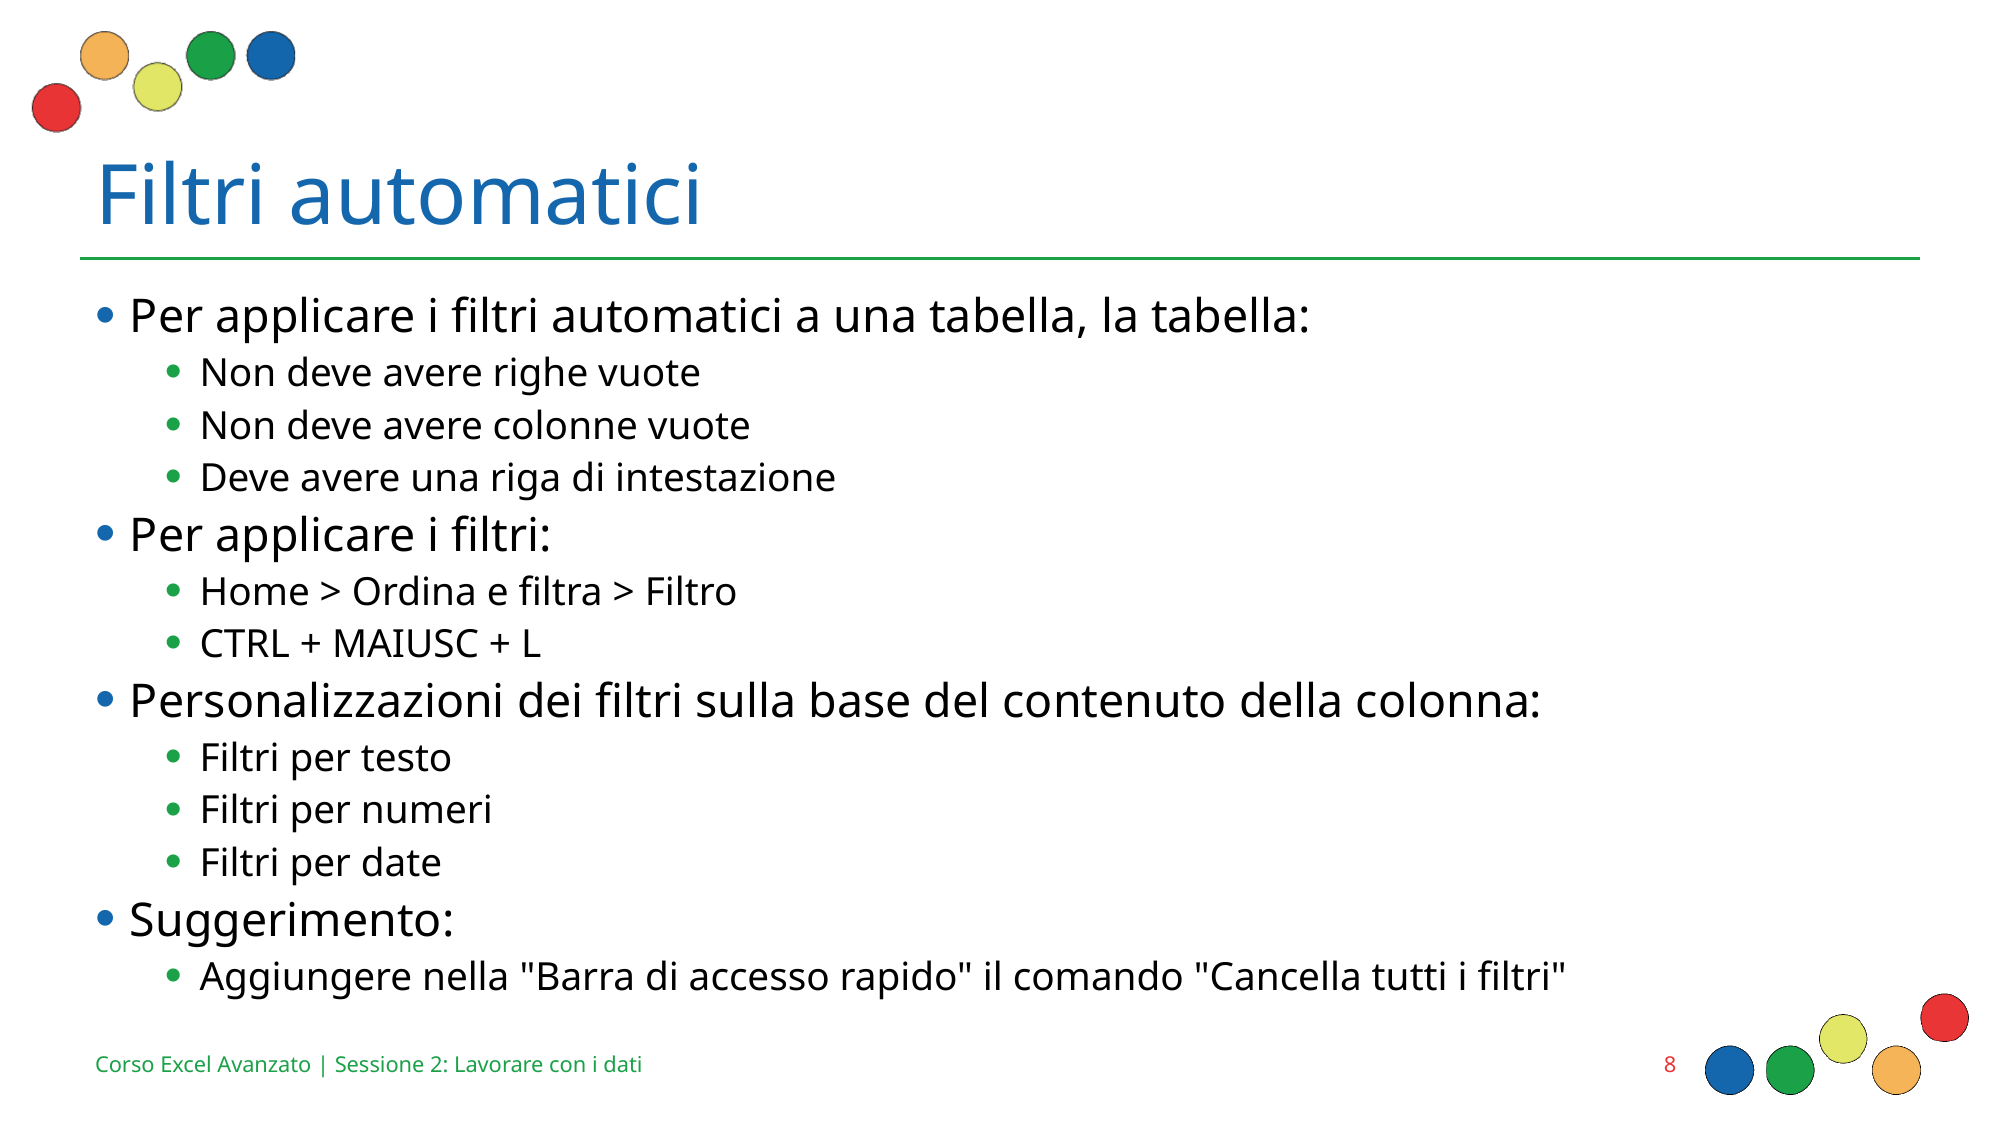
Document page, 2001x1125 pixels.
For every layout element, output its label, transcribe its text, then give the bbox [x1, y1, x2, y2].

footer Corso Excel Avanzato | Sessione 2: Lavorare con i dati [80, 1035, 1571, 1096]
picture [1704, 990, 1971, 1096]
title Filtri automatici [80, 123, 1920, 259]
picture [29, 30, 295, 135]
list Per applicare i filtri automatici a una tabella, la tabella: Non deve avere righe vuote Non deve avere colonne vuote Deve avere una riga di intestazione Per applicare i filtri: Home > Ordina e filtra > Filtro CTRL + MAIUSC + L Personalizzazioni dei filtri sulla base del contenuto della colonna: Filtri per testo Filtri per numeri Filtri per date Suggerimento: Aggiungere nella "Barra di accesso rapido" il comando "Cancella tutti i filtri" [80, 278, 1920, 1011]
slide_number 8 [1583, 1035, 1692, 1096]
